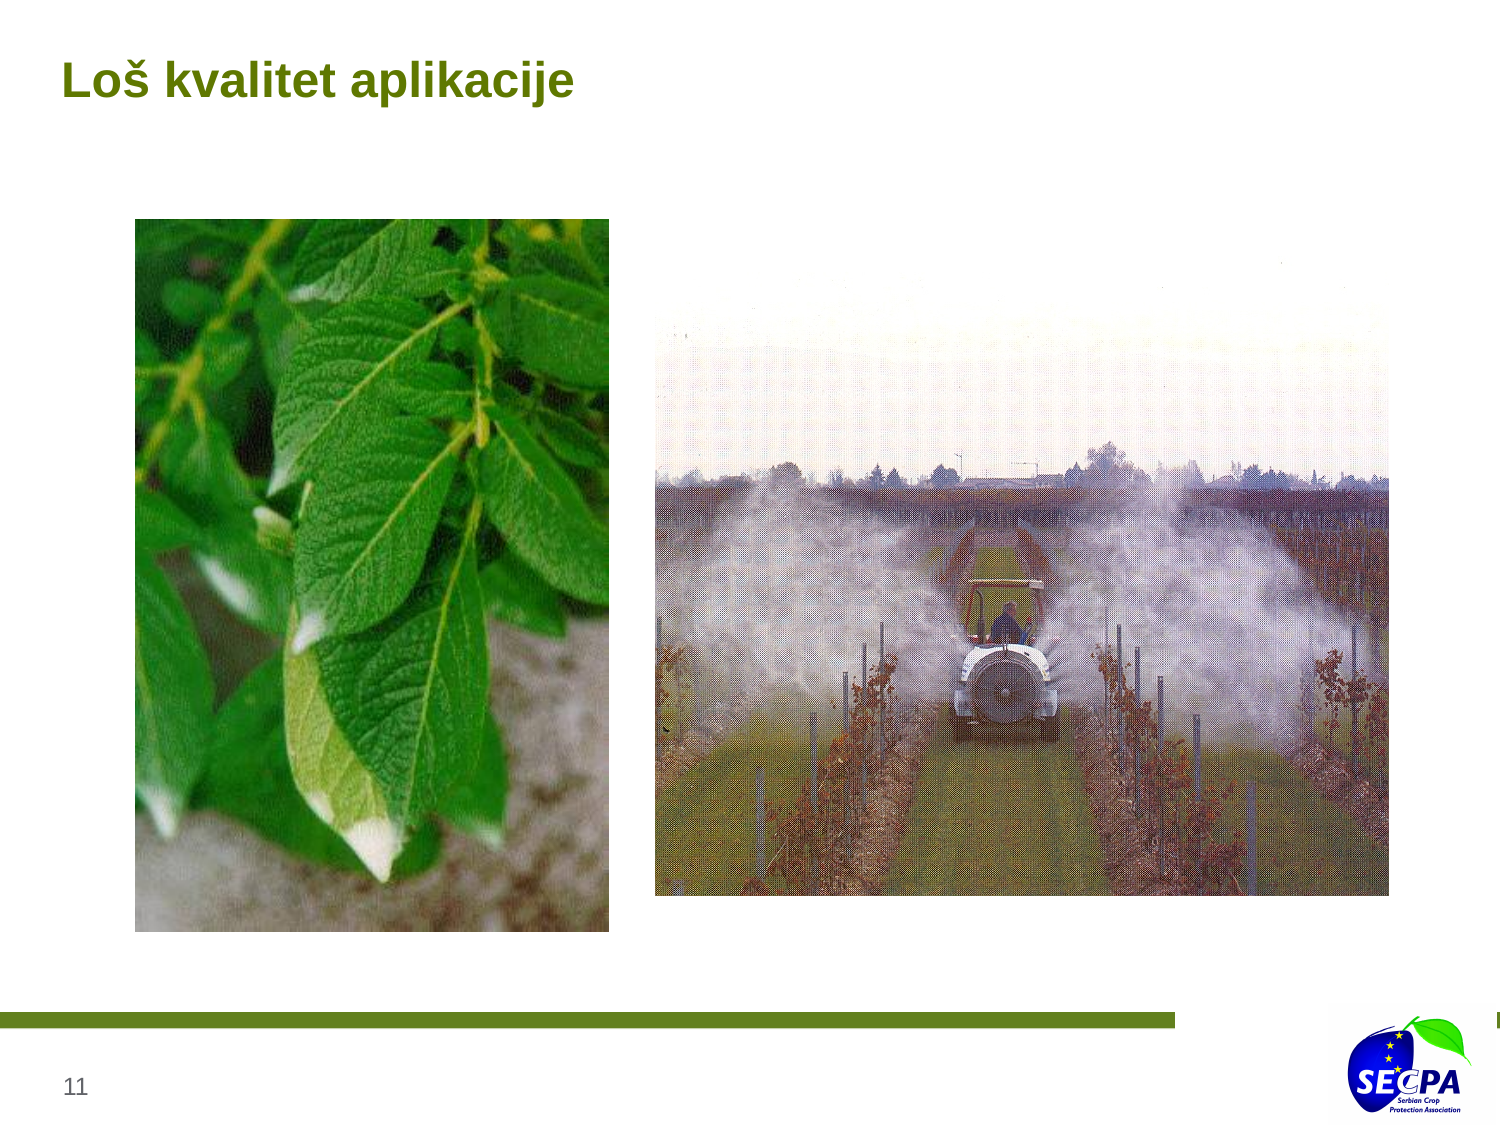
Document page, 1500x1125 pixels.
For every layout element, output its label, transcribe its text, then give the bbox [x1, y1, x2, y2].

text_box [1174, 1002, 1498, 1125]
picture [0, 1012, 1174, 1125]
picture [655, 256, 1389, 896]
picture [135, 219, 609, 933]
title Loš kvalitet aplikacije [61, 14, 1448, 148]
